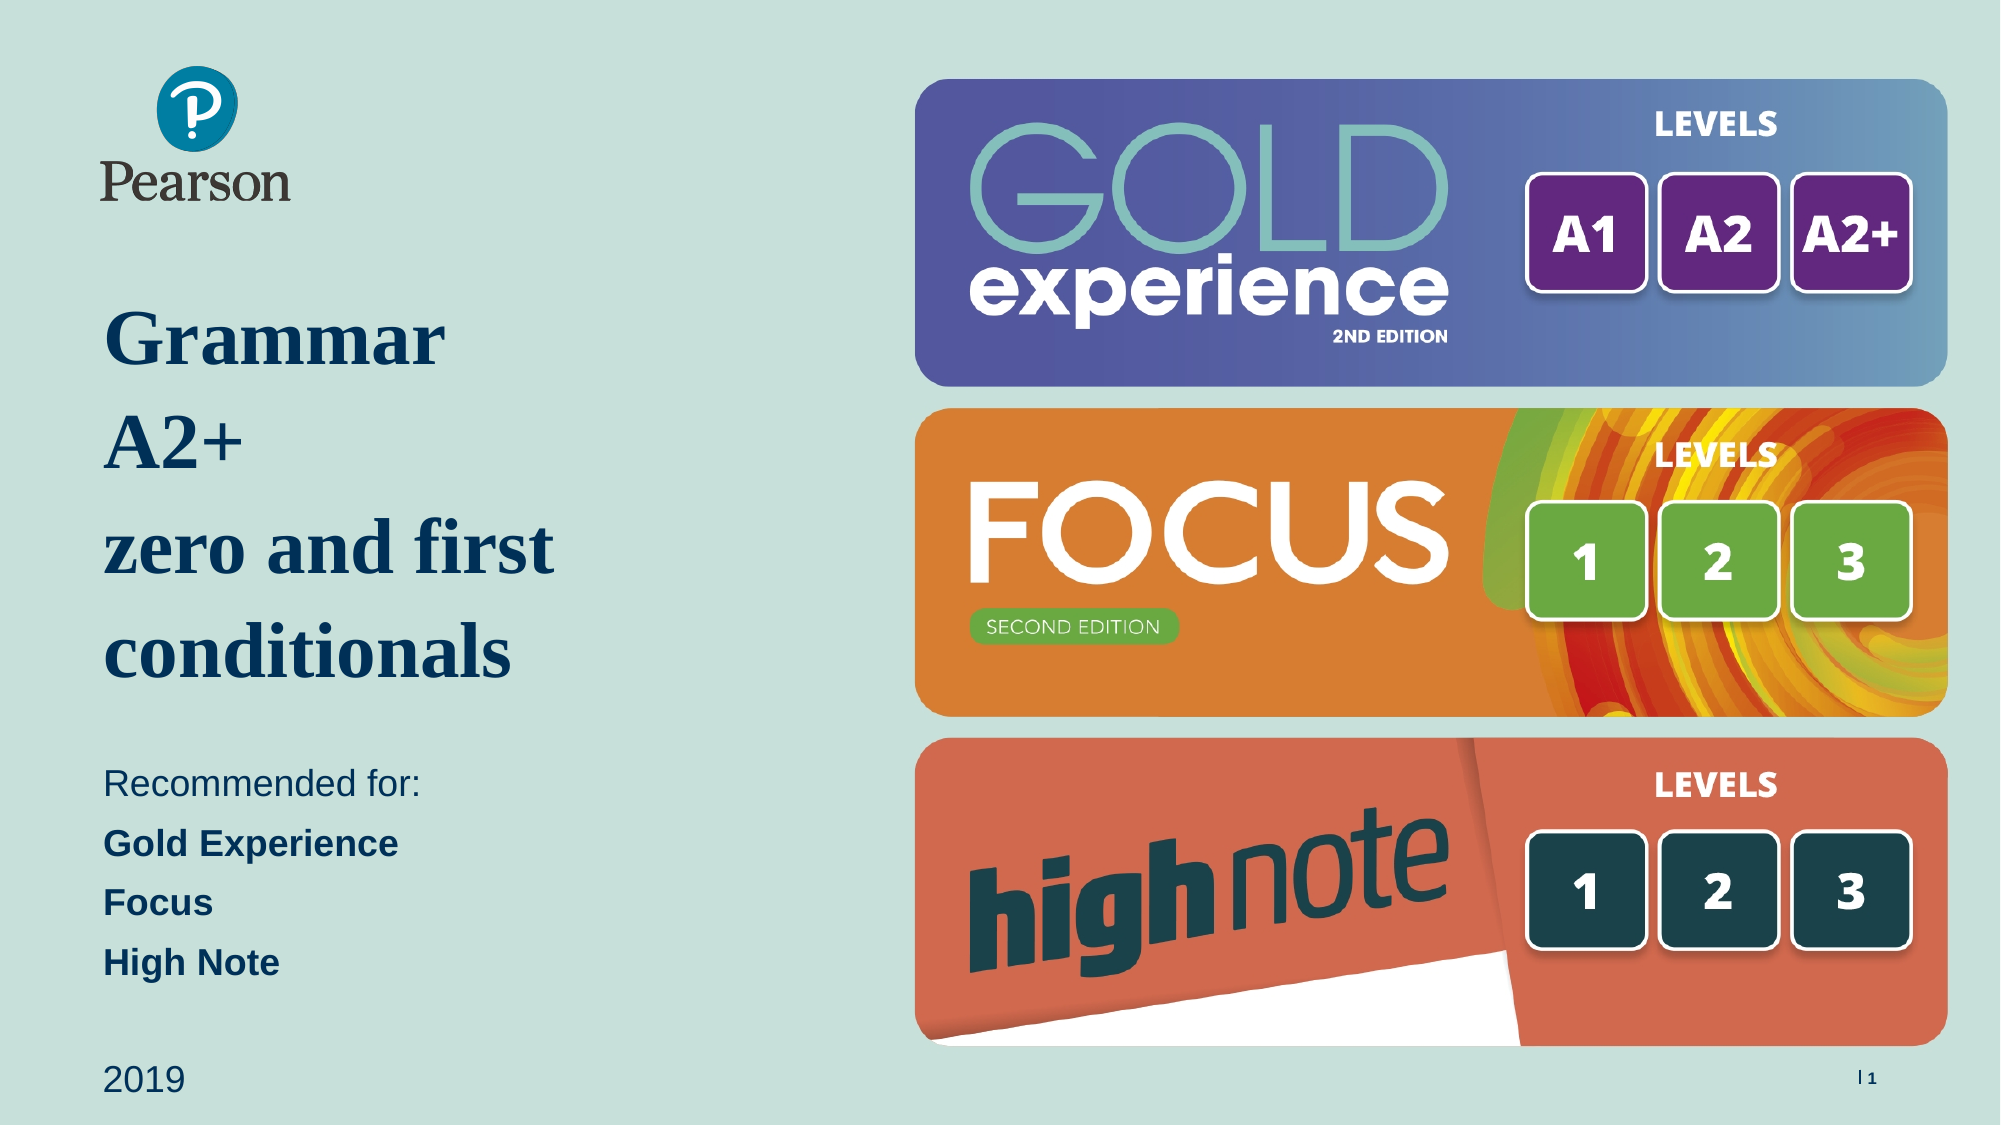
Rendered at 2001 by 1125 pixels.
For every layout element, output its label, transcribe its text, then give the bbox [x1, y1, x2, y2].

picture [0, 0, 2001, 1125]
list 2019 [102, 1045, 970, 1093]
subtitle Recommended for: Gold Experience Focus High Note [103, 743, 857, 930]
title Grammar A2+ zero and first conditionals [103, 275, 921, 615]
slide_number 1 [1867, 1068, 1896, 1087]
